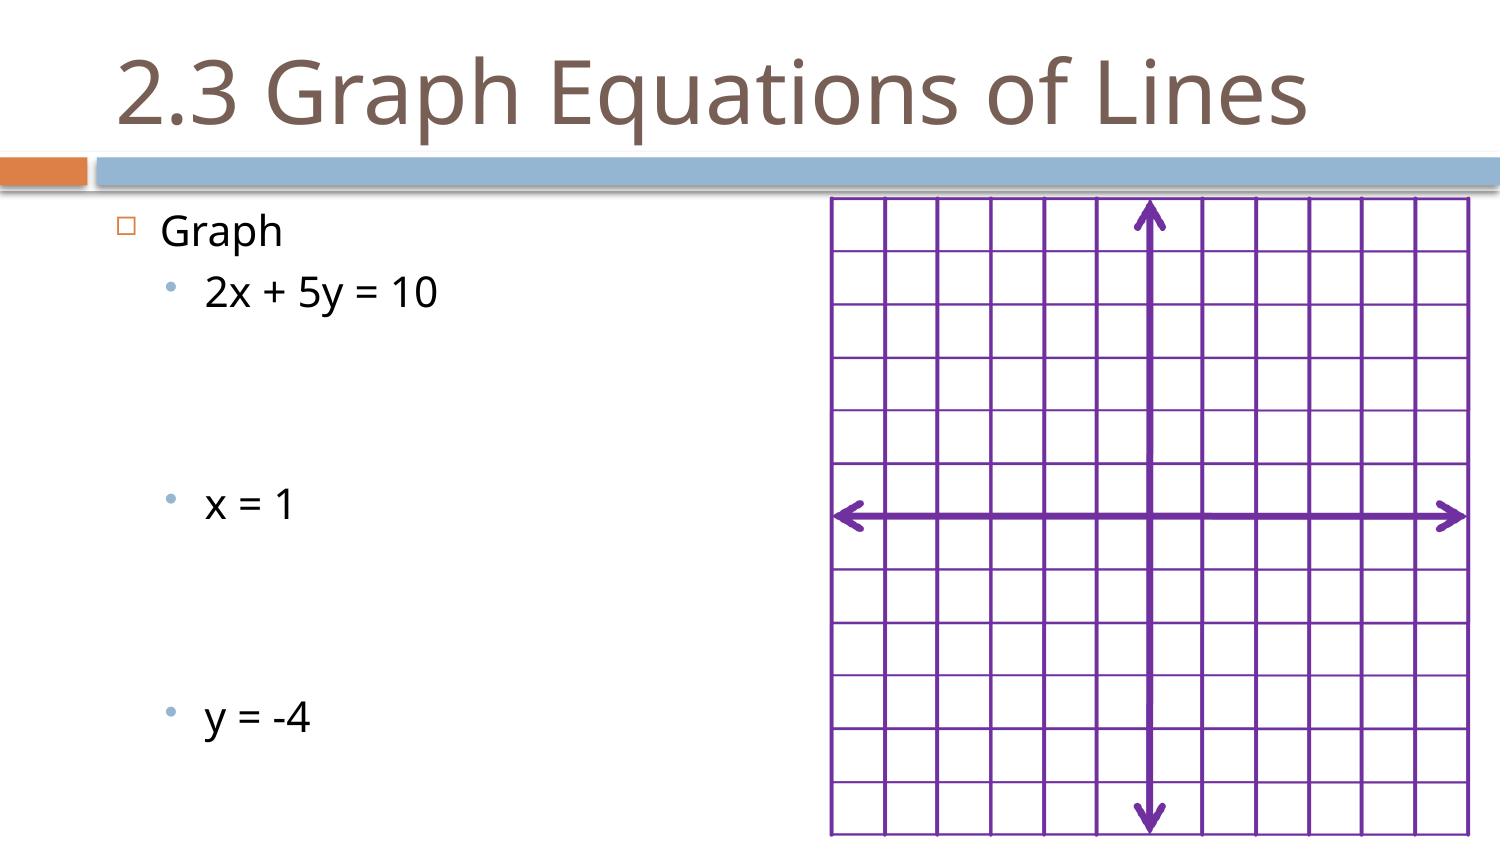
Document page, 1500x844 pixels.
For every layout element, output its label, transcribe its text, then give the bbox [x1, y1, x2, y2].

list Graph 2x + 5y = 10 x = 1 y = -4 [100, 196, 792, 750]
title 2.3 Graph Equations of Lines [100, 28, 1438, 150]
picture [798, 164, 1500, 844]
